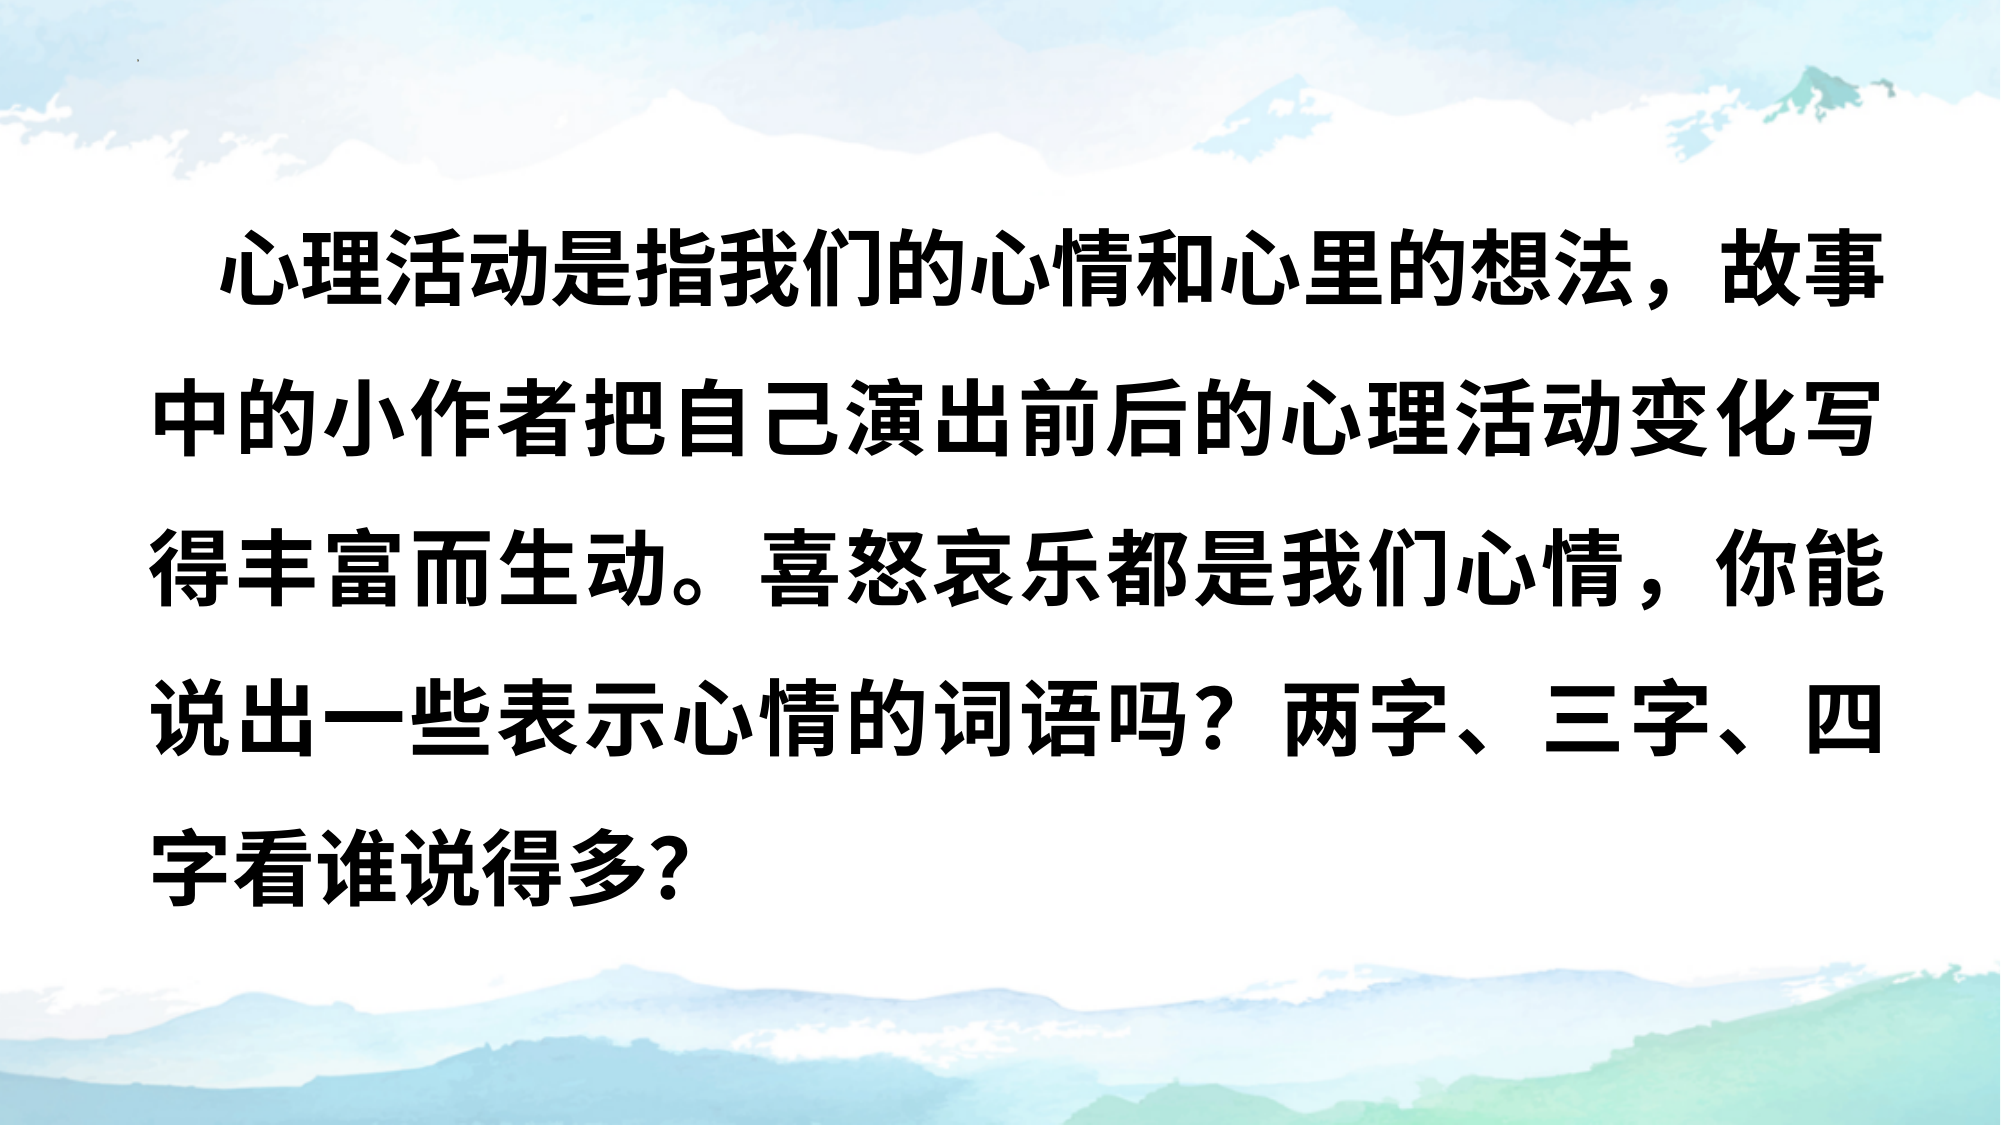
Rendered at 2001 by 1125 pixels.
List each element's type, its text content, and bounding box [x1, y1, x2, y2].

text_box 心理活动是指我们的心情和心里的想法，故事中的小作者把自己演出前后的心理活动变化写得丰富而生动。喜怒哀乐都是我们心情，你能说出一些表示心情的词语吗？两字、三字、四字看谁说得多？ [137, 160, 1898, 922]
picture [0, 0, 2001, 1125]
